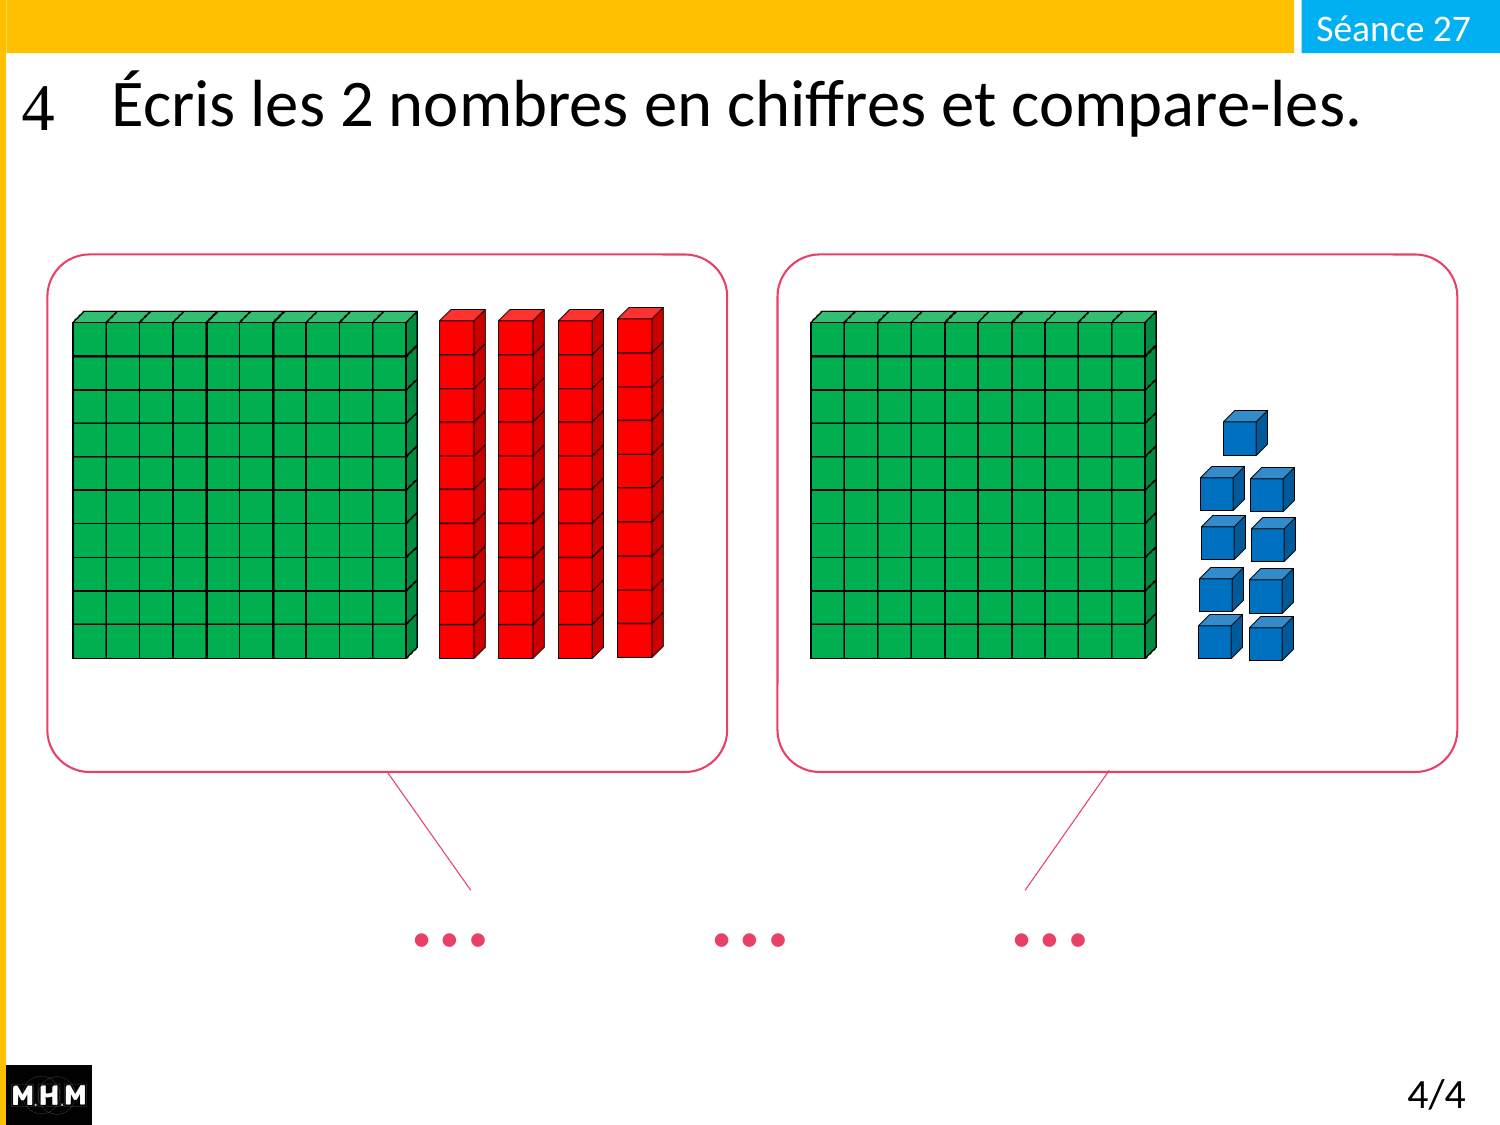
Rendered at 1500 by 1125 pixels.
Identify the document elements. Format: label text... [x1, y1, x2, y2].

picture [1220, 408, 1270, 457]
picture [6, 1065, 92, 1125]
picture [805, 307, 1159, 662]
picture [1195, 565, 1296, 662]
list 4/4 [1373, 1064, 1500, 1125]
title Écris les 2 nombres en chiffres et compare-les. [96, 60, 1391, 150]
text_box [387, 772, 471, 891]
picture [496, 307, 549, 662]
picture [1196, 464, 1298, 563]
text_box … … … [299, 826, 1201, 977]
text_box [776, 253, 1459, 774]
picture [437, 307, 490, 662]
text_box [46, 253, 729, 774]
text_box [1025, 770, 1110, 891]
picture [555, 307, 609, 662]
picture [615, 305, 668, 661]
picture [67, 307, 420, 662]
